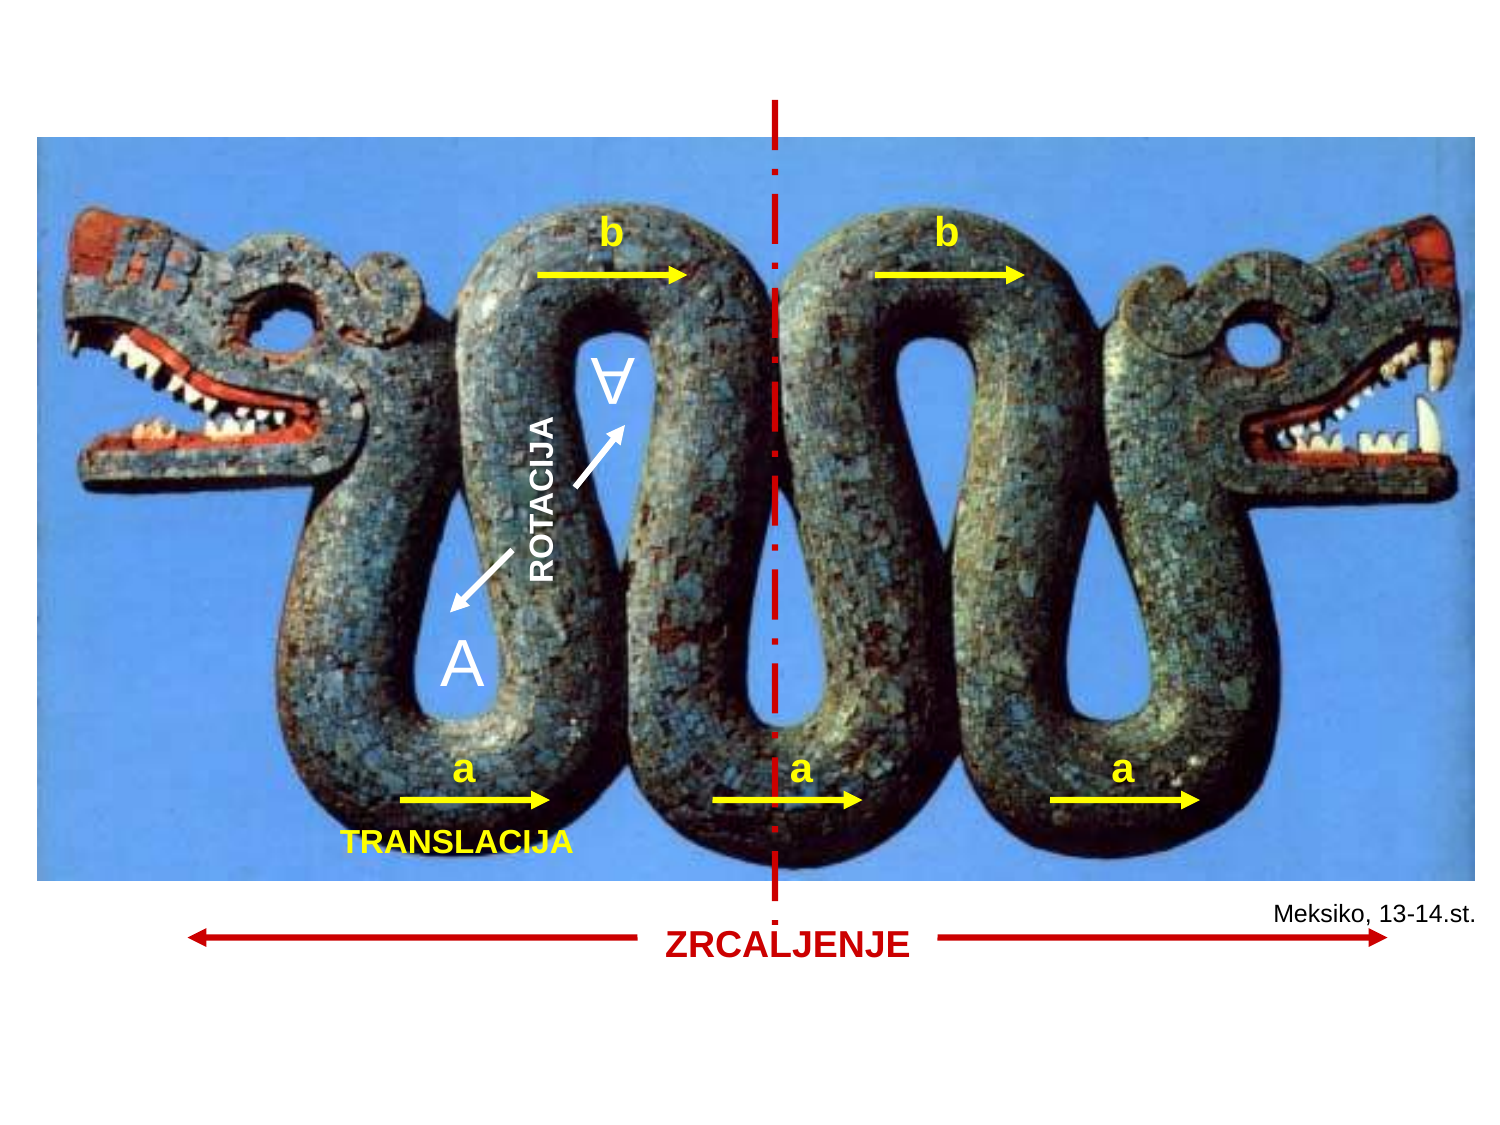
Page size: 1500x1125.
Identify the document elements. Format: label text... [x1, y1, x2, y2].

picture [1388, 137, 1476, 881]
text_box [187, 99, 1388, 973]
text_box Meksiko, 13-14.st. [1391, 900, 1500, 925]
picture [37, 137, 187, 881]
